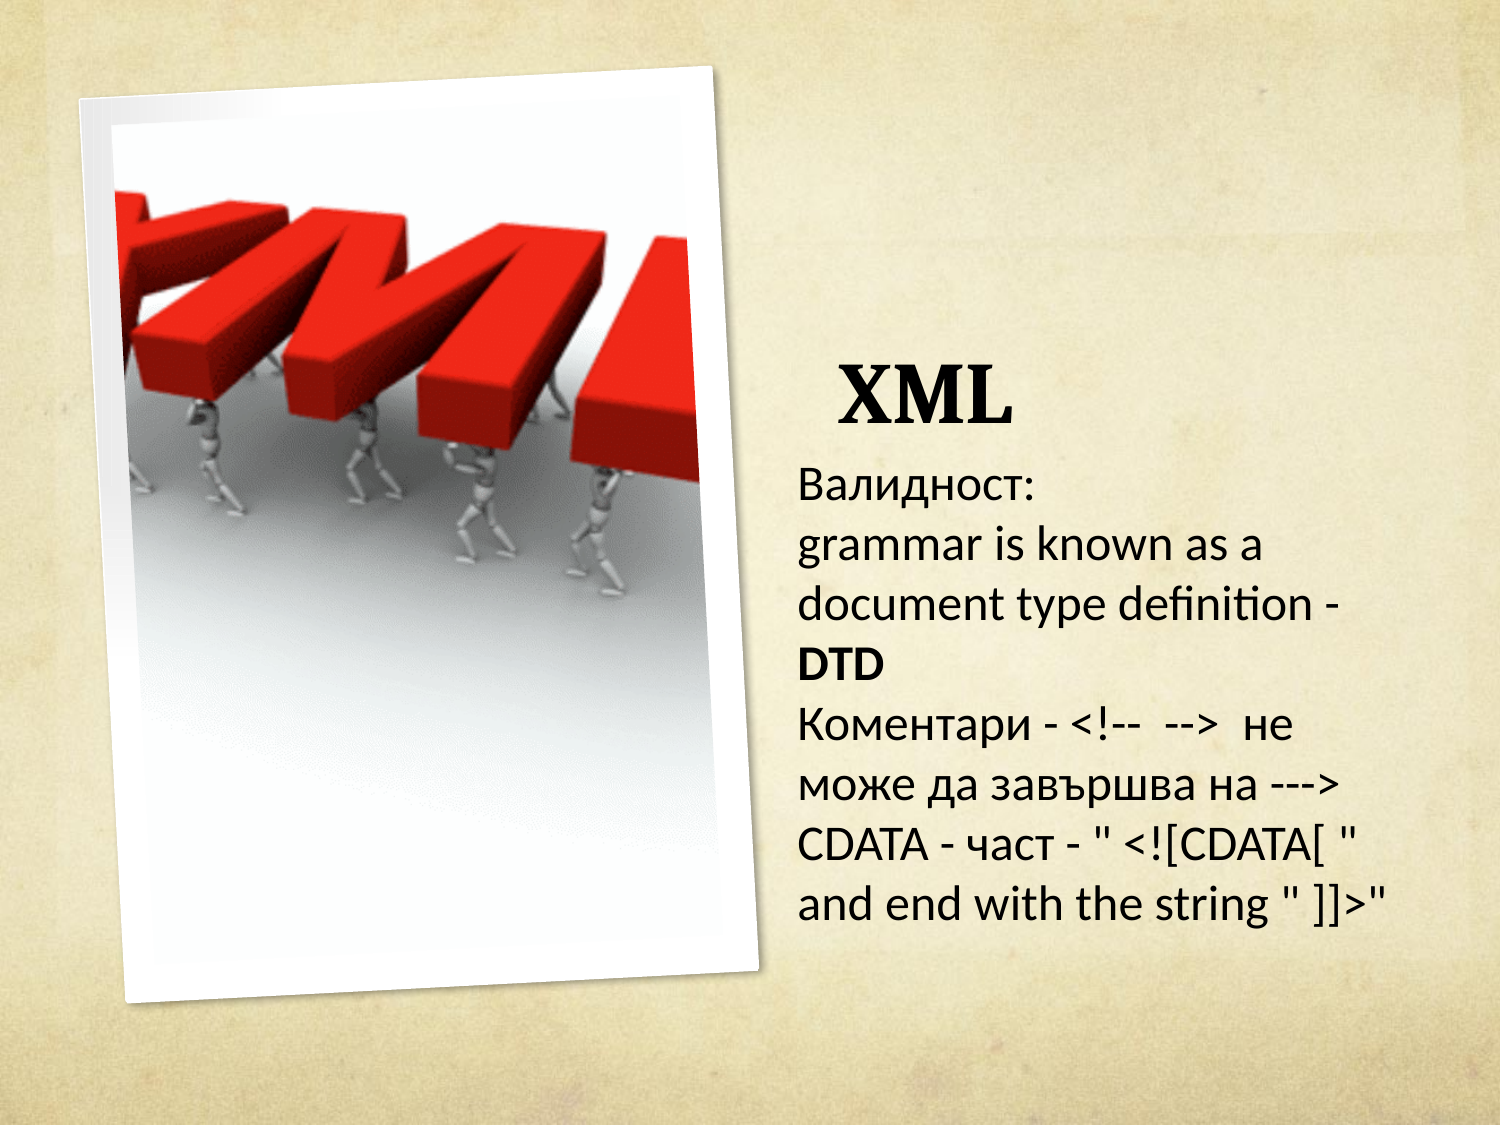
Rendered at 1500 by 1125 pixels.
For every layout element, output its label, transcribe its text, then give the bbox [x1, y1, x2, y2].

title XML [823, 249, 1409, 441]
picture [0, 0, 1500, 1125]
list Валидност: grammar is known as a document type definition - DTD Коментари - <!-- --> не може да завършва на ---> CDATA - част - " <![CDATA[ " and end with the string " ]]>" [782, 442, 1409, 1000]
